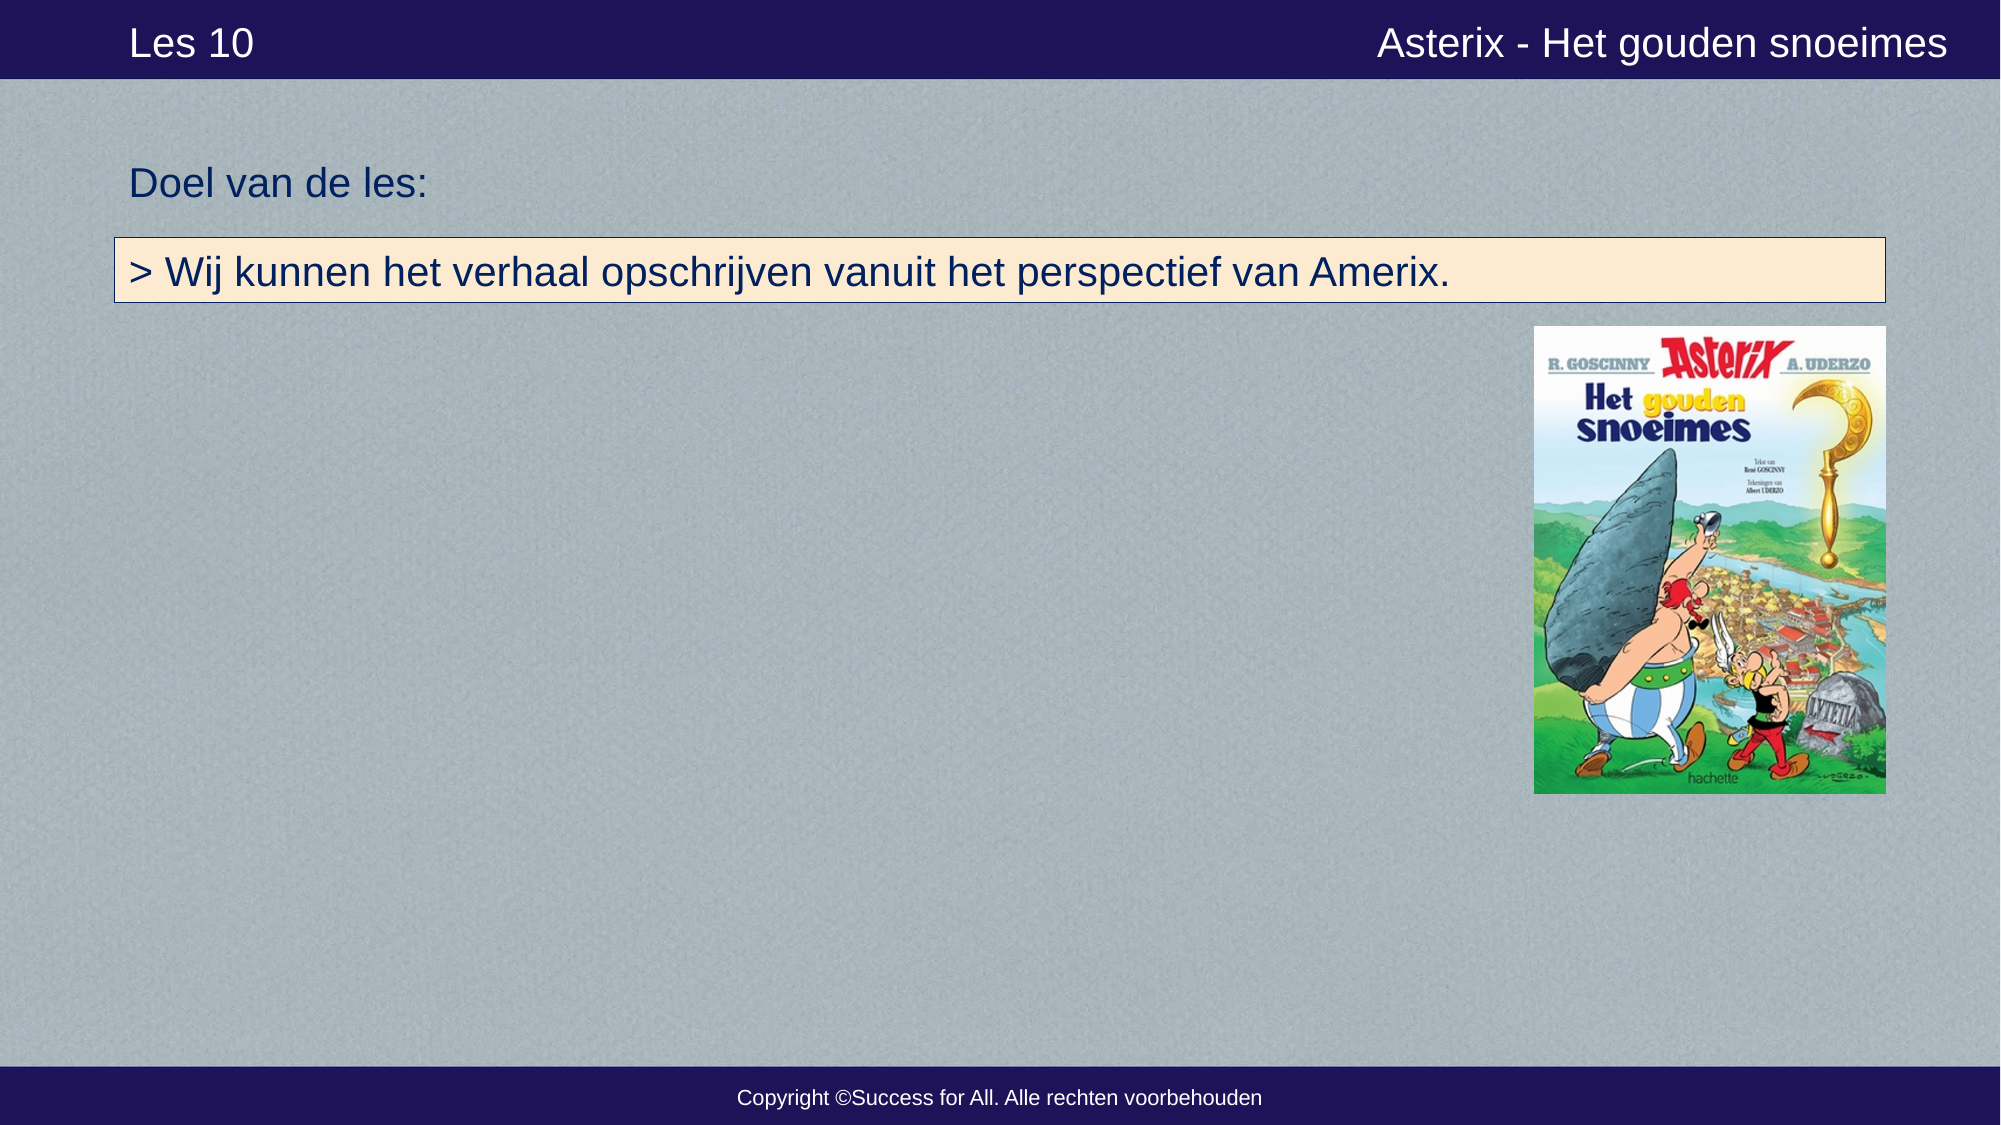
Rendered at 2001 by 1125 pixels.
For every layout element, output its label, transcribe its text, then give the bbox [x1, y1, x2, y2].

text_box Copyright ©Success for All. Alle rechten voorbehouden [0, 1076, 2000, 1125]
text_box Doel van de les: [113, 148, 1635, 214]
text_box > Wij kunnen het verhaal opschrijven vanuit het perspectief van Amerix. [114, 237, 1886, 303]
text_box Asterix - Het gouden snoeimes [786, 8, 1963, 73]
text_box Les 10 [114, 8, 354, 73]
picture [0, 0, 2001, 1125]
